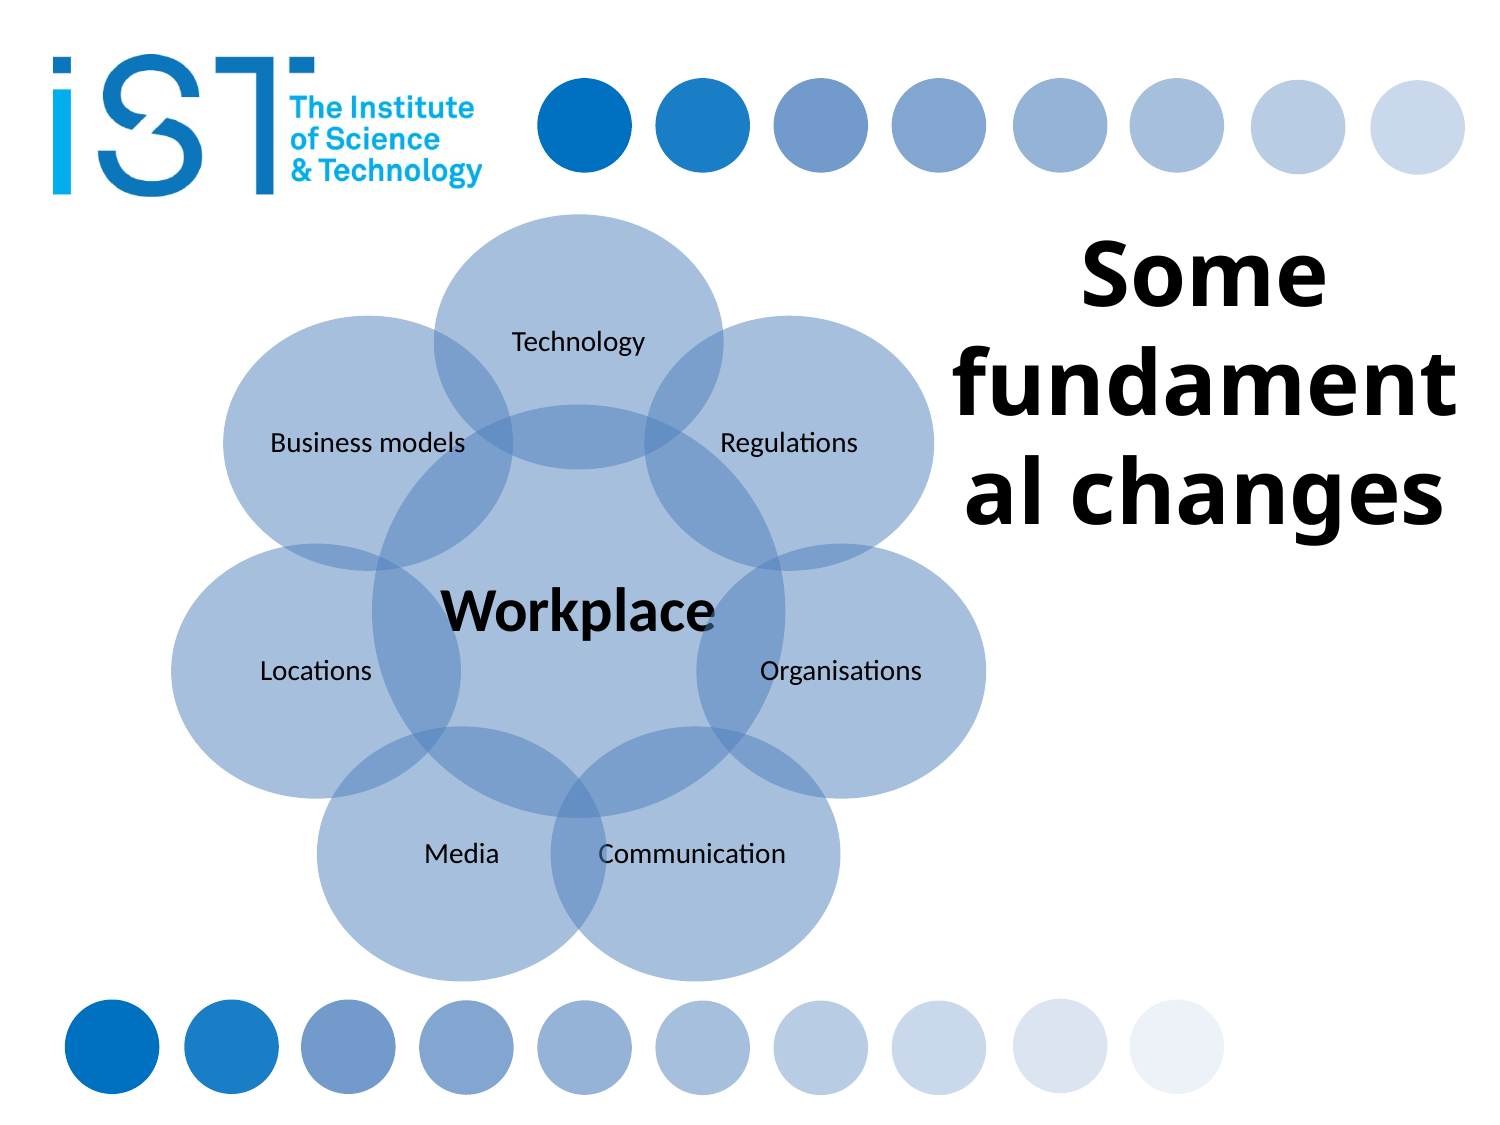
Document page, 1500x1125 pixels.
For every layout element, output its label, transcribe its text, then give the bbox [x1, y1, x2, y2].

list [40, 231, 1117, 965]
title Some fundamental changes [915, 208, 1496, 551]
picture [53, 54, 482, 197]
